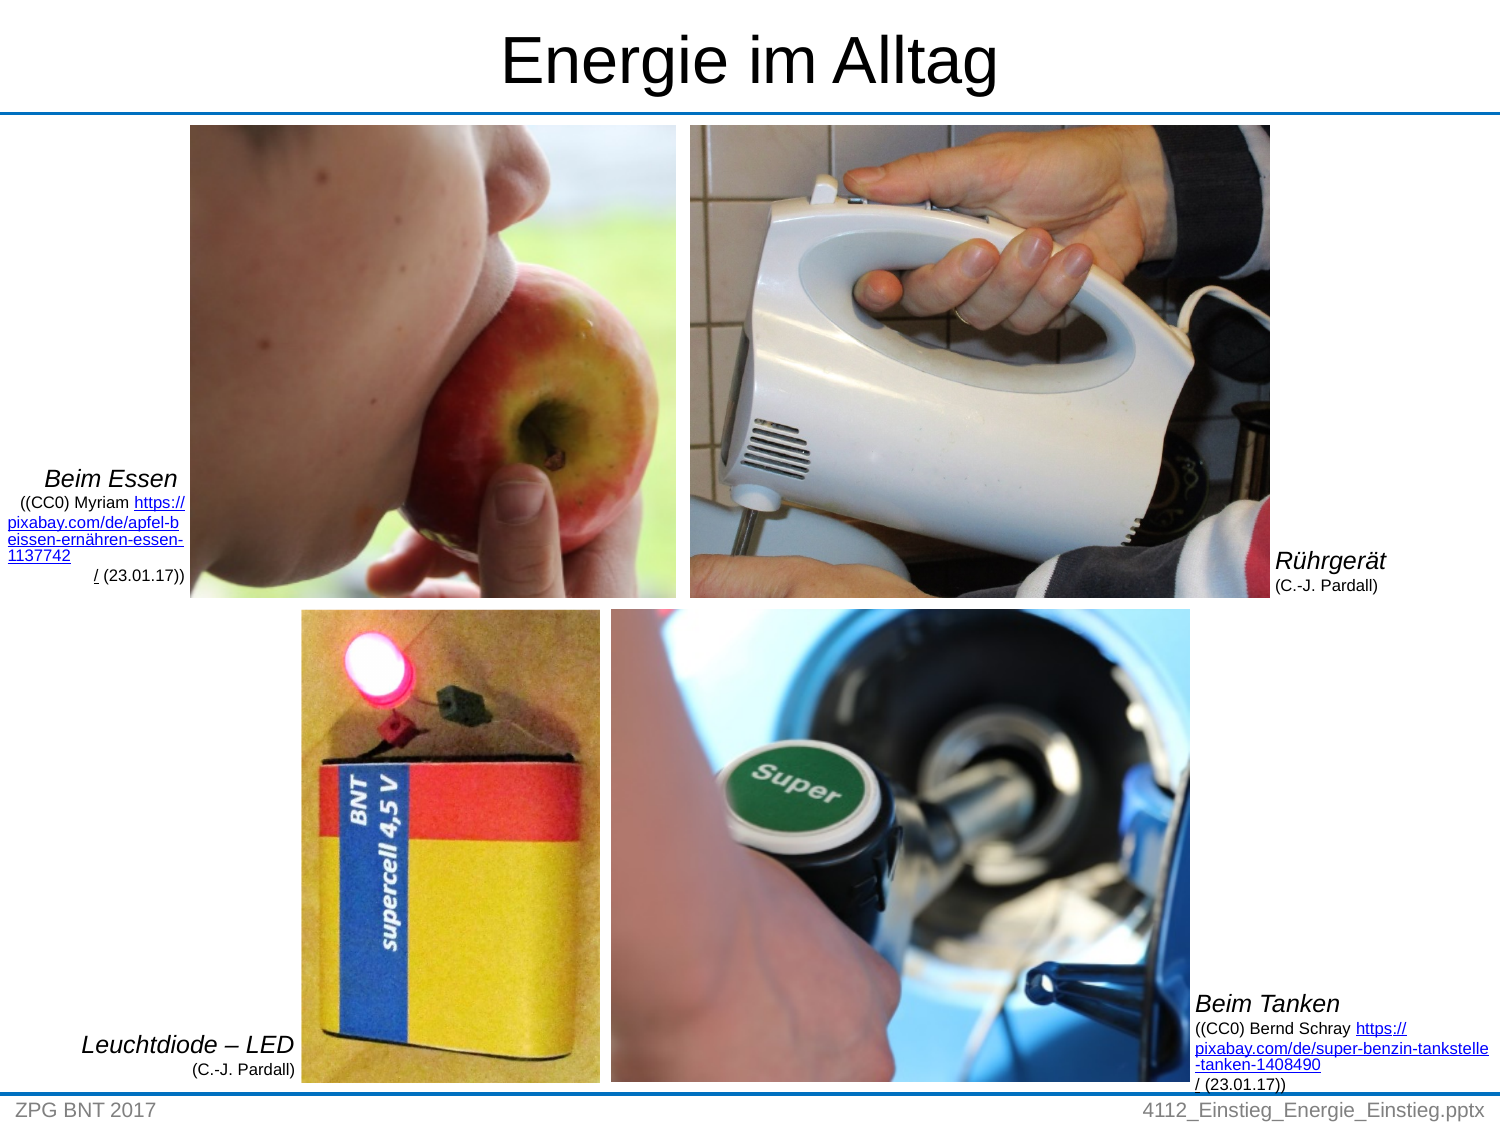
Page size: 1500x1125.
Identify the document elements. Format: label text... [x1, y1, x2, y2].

slide_number ZPG BNT 2017 [0, 1094, 408, 1125]
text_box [74, 609, 600, 1083]
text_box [611, 609, 1500, 1083]
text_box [1, 125, 677, 599]
slide_number 4112_Einstieg_Energie_Einstieg.pptx [1104, 1094, 1500, 1125]
title Energie im Alltag [0, 0, 1500, 114]
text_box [690, 125, 1437, 599]
